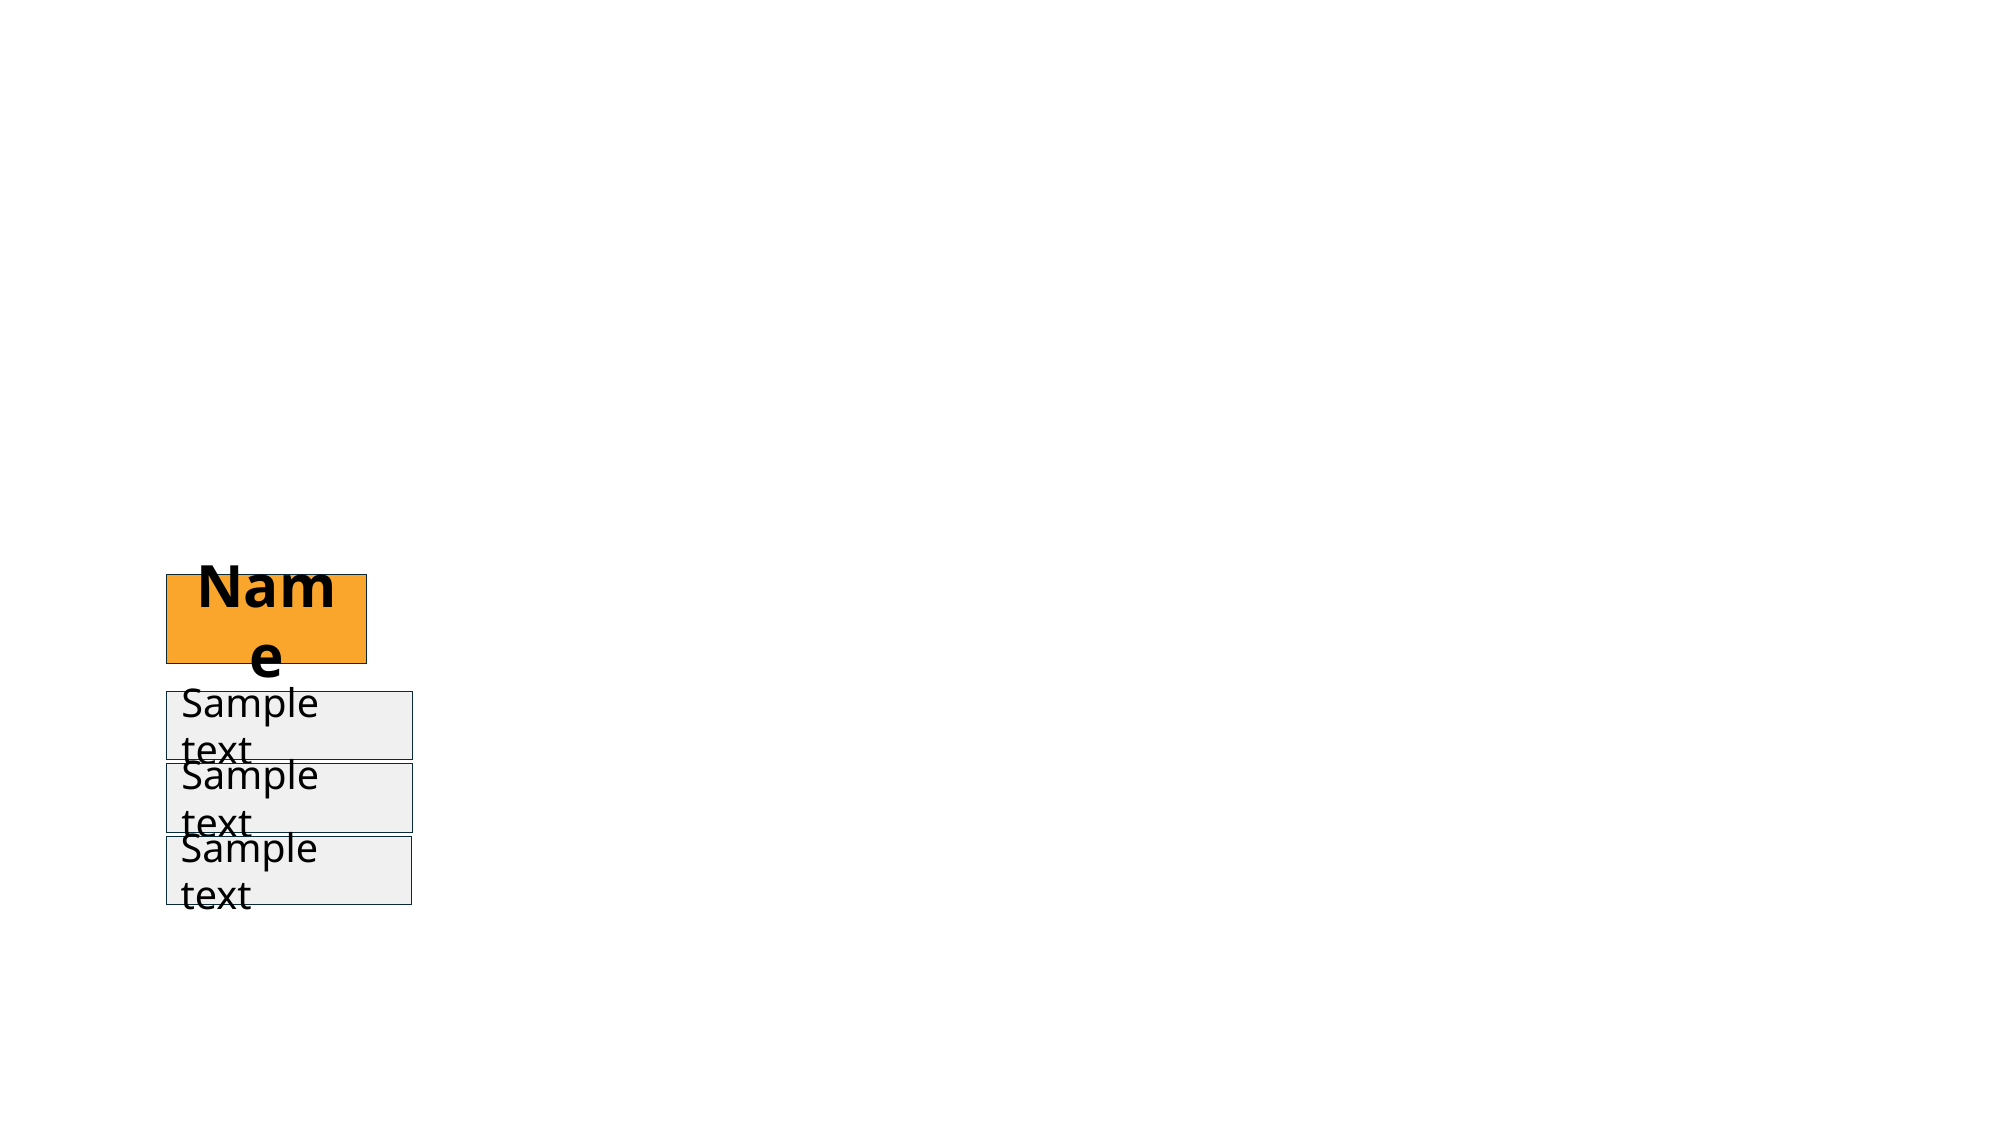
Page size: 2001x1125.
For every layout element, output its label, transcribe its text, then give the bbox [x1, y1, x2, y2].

text_box Name [165, 573, 368, 665]
text_box Sample text [164, 835, 413, 906]
text_box Sample text [165, 689, 414, 761]
text_box Sample text [165, 762, 414, 833]
